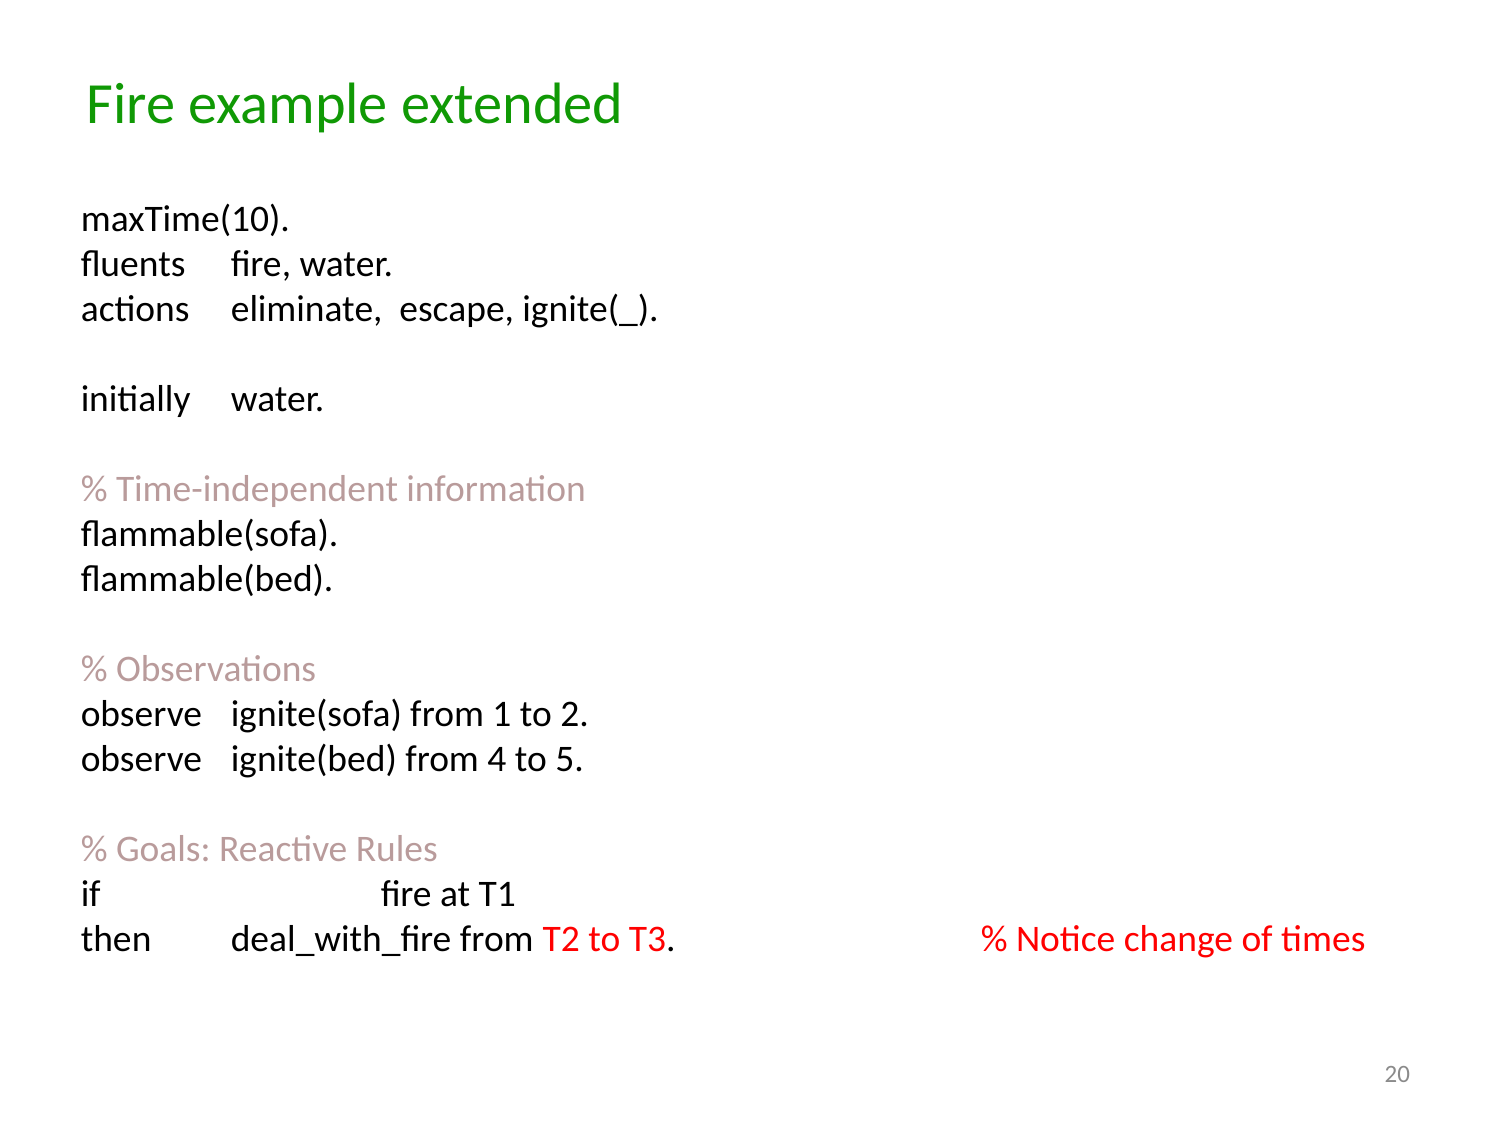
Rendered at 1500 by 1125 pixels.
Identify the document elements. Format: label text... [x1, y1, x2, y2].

list maxTime(10). fluents fire, water. actions eliminate, escape, ignite(_). initially water. % Time-independent information flammable(sofa). flammable(bed). % Observations observe ignite(sofa) from 1 to 2. observe ignite(bed) from 4 to 5. % Goals: Reactive Rules if fire at T1 then deal_with_fire from T2 to T3. % Notice change of times [80, 194, 1431, 937]
slide_number 20 [1074, 1042, 1425, 1103]
title Fire example extended [71, 6, 1422, 195]
